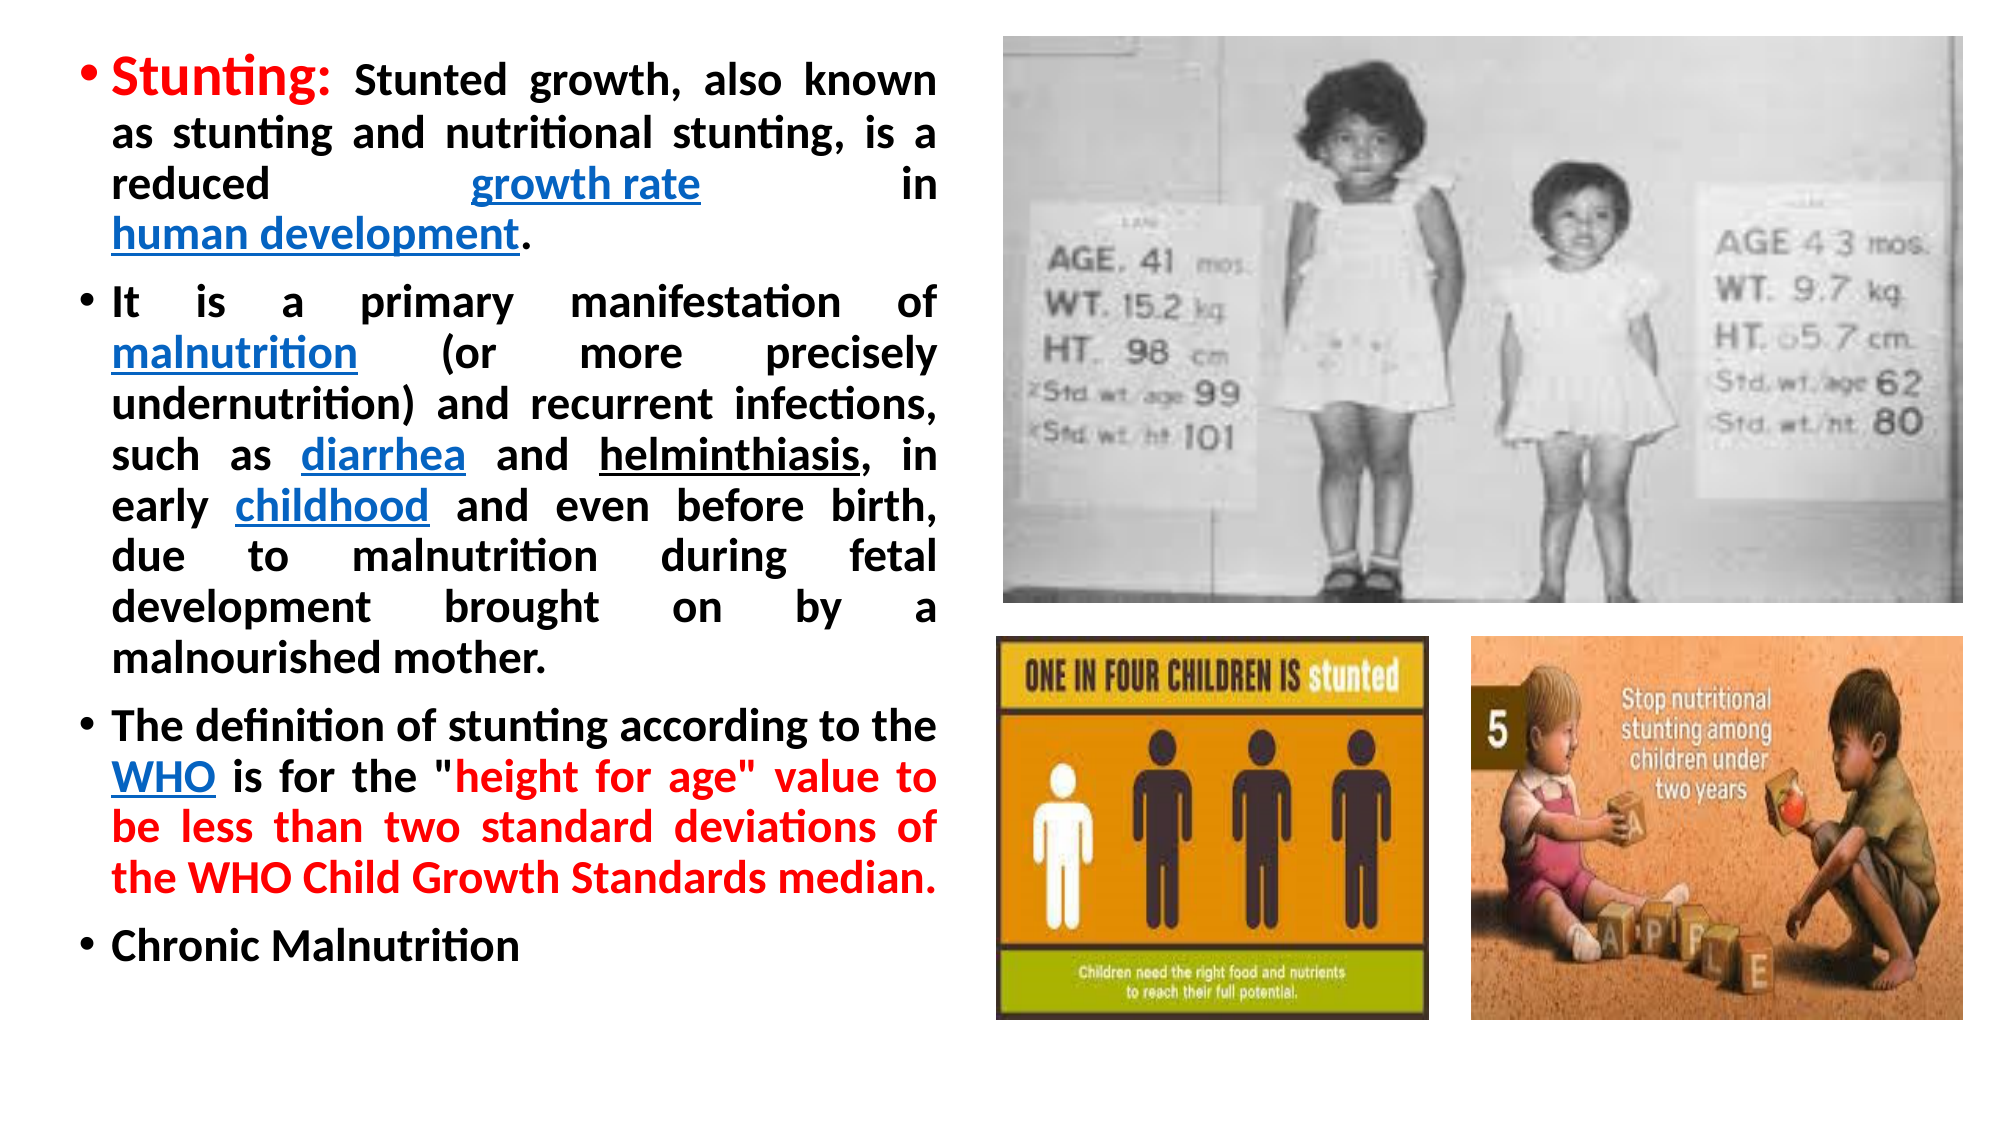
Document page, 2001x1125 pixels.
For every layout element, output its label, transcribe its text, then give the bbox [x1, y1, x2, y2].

picture [996, 636, 1429, 1020]
list Stunting: Stunted growth, also known as stunting and nutritional stunting, is a reduced growth rate in human development. It is a primary manifestation of malnutrition (or more precisely undernutrition) and recurrent infections, such as diarrhea and helminthiasis, in early childhood and even before birth, due to malnutrition during fetal development brought on by a malnourished mother. The definition of stunting according to the WHO is for the "height for age" value to be less than two standard deviations of the WHO Child Growth Standards median. Chronic Malnutrition [63, 36, 954, 1020]
picture [1471, 636, 1963, 1020]
picture [1003, 36, 1963, 603]
